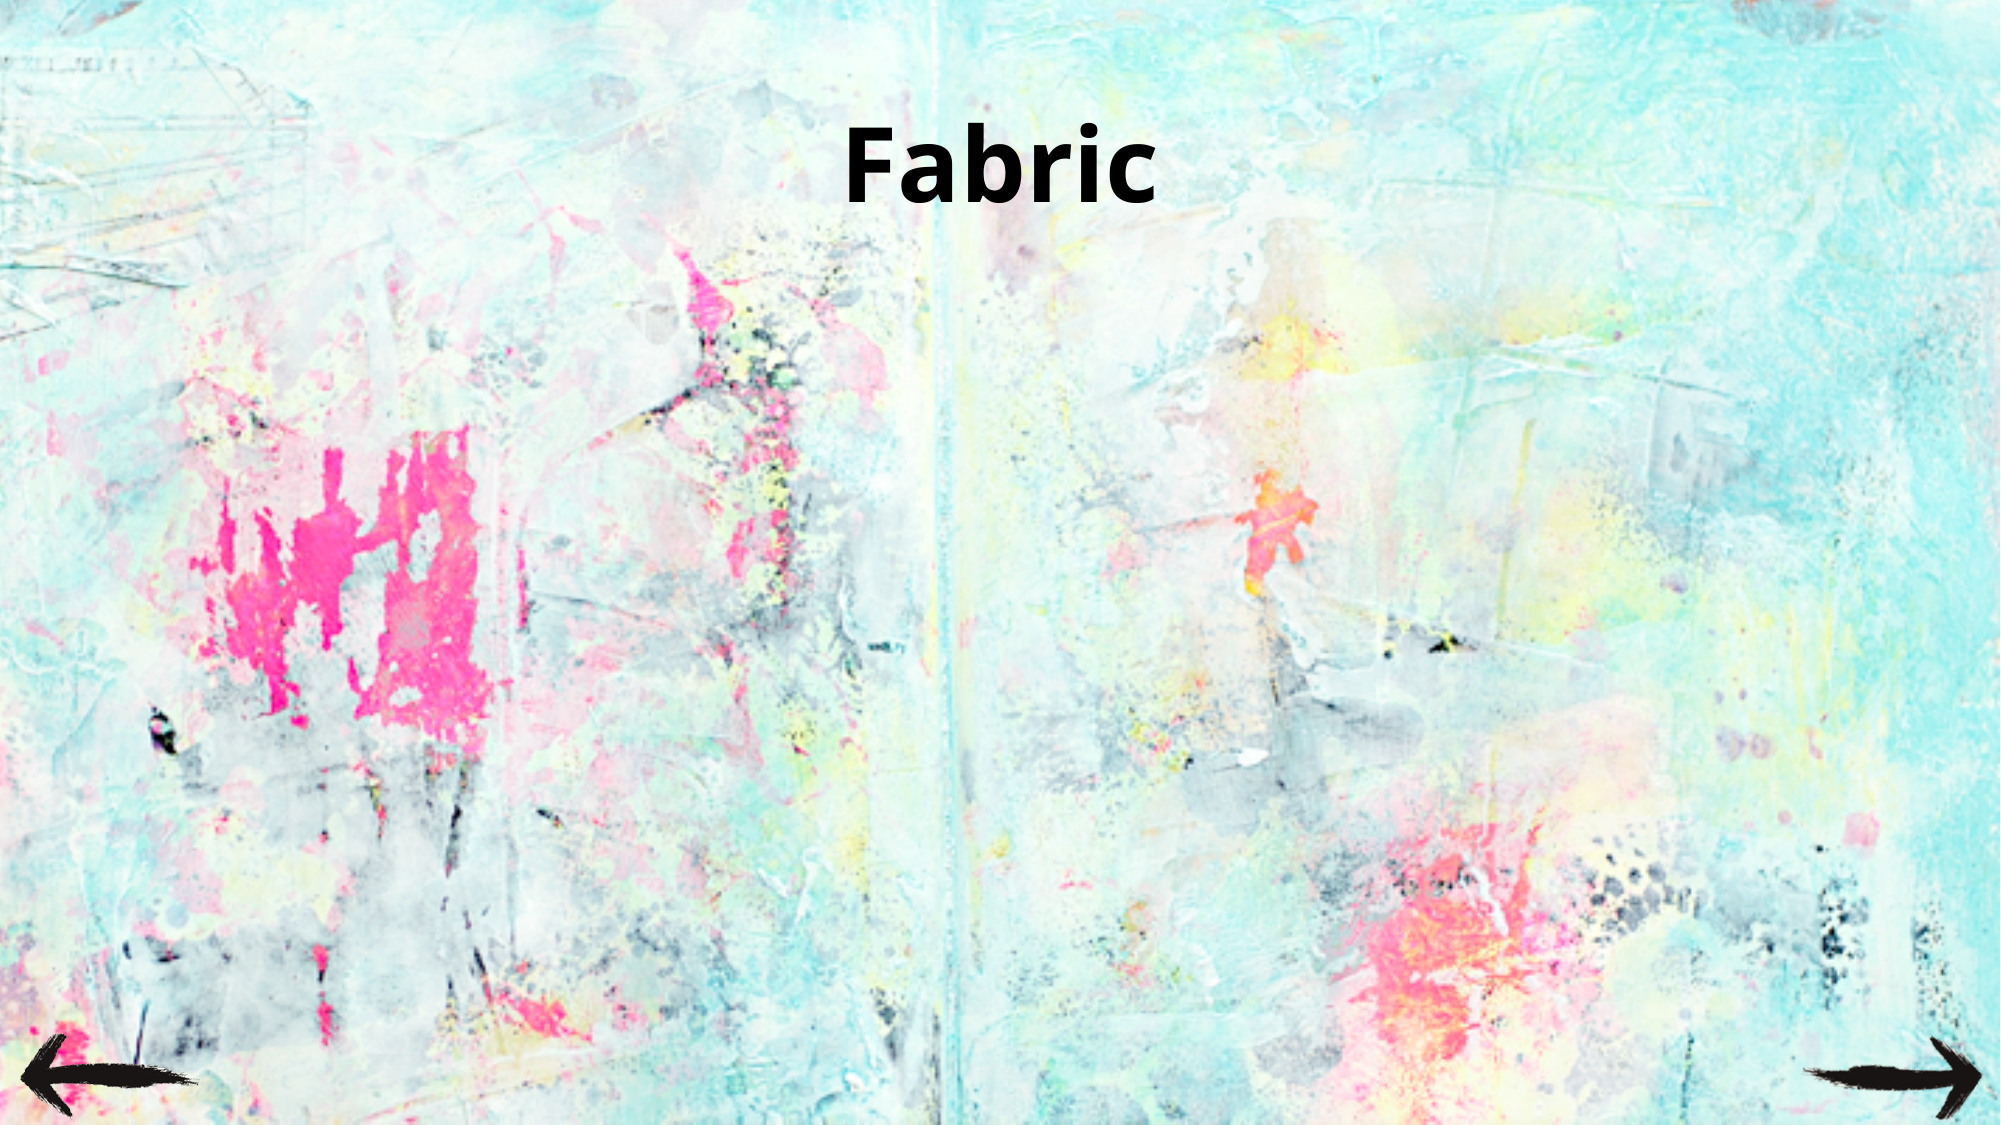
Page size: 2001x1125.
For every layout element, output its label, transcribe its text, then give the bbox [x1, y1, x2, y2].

picture [0, 0, 2001, 1125]
title Fabric [137, 59, 1863, 278]
